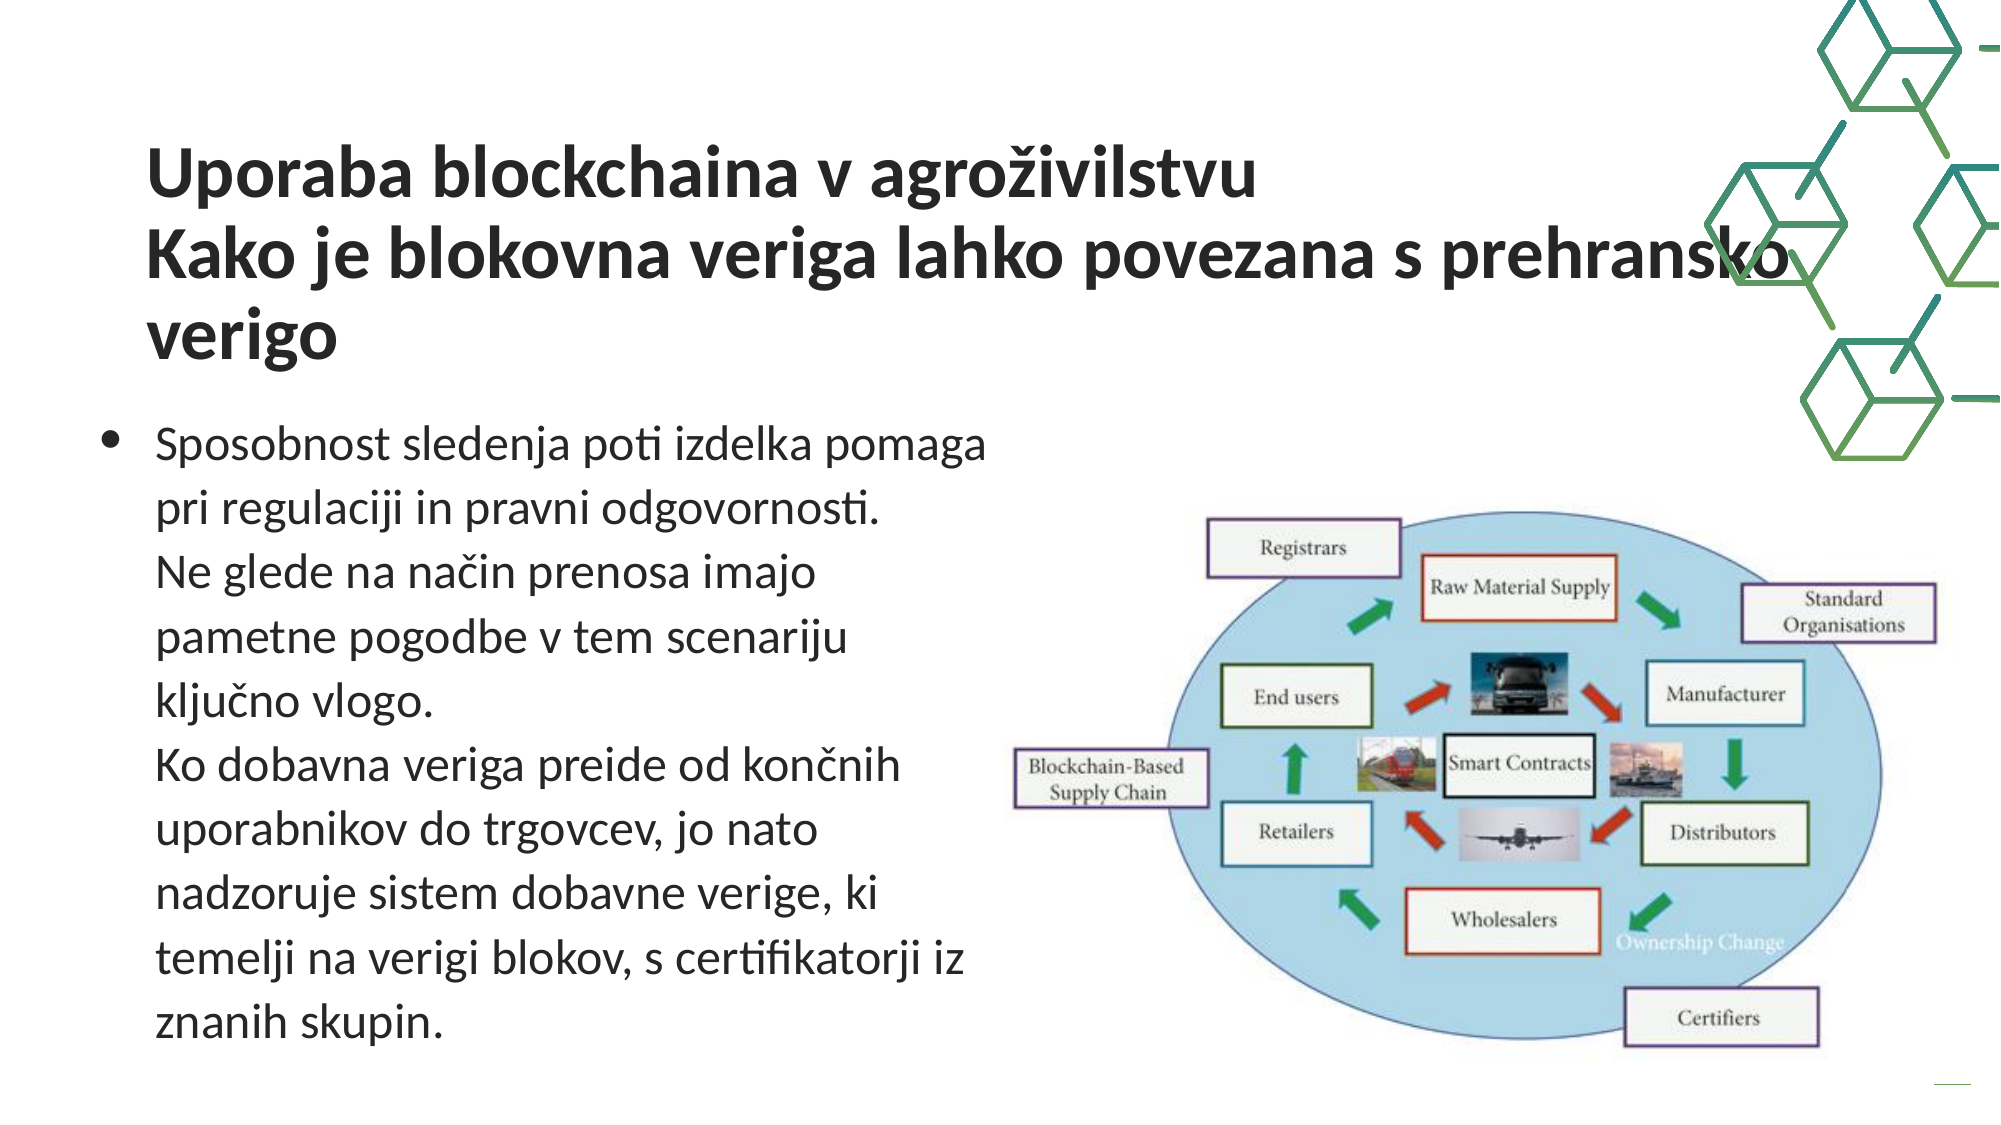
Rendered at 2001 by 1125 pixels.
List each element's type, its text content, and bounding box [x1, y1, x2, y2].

picture [978, 476, 1973, 1084]
list Uporaba blockchaina v agroživilstvu Kako je blokovna veriga lahko povezana s prehransko verigo [130, 124, 1698, 337]
list Sposobnost sledenja poti izdelka pomaga pri regulaciji in pravni odgovornosti. Ne glede na način prenosa imajo pametne pogodbe v tem scenariju ključno vlogo. Ko dobavna veriga preide od končnih uporabnikov do trgovcev, jo nato nadzoruje sistem dobavne verige, ki temelji na verigi blokov, s certifikatorji iz znanih skupin. [83, 398, 1022, 1125]
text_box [1703, 0, 2000, 462]
